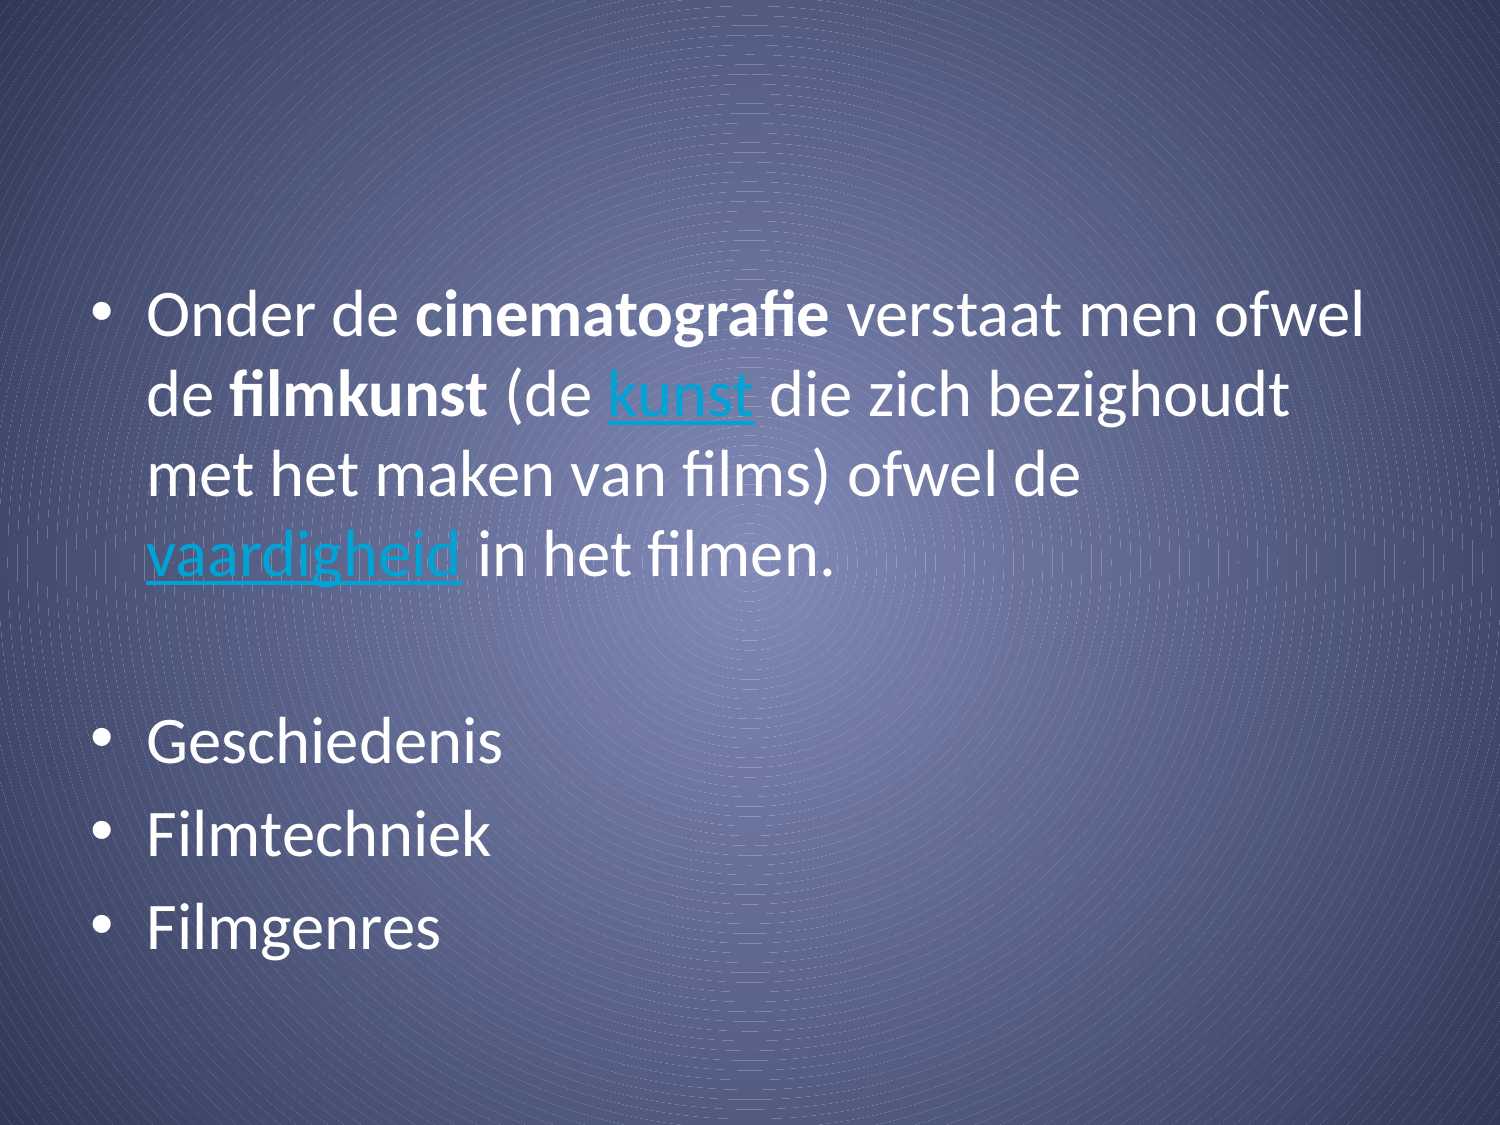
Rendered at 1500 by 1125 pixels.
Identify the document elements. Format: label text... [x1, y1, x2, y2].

title [75, 45, 1425, 233]
list Onder de cinematografie verstaat men ofwel de filmkunst (de kunst die zich bezighoudt met het maken van films) ofwel de vaardigheid in het filmen. Geschiedenis Filmtechniek Filmgenres [75, 262, 1425, 1005]
